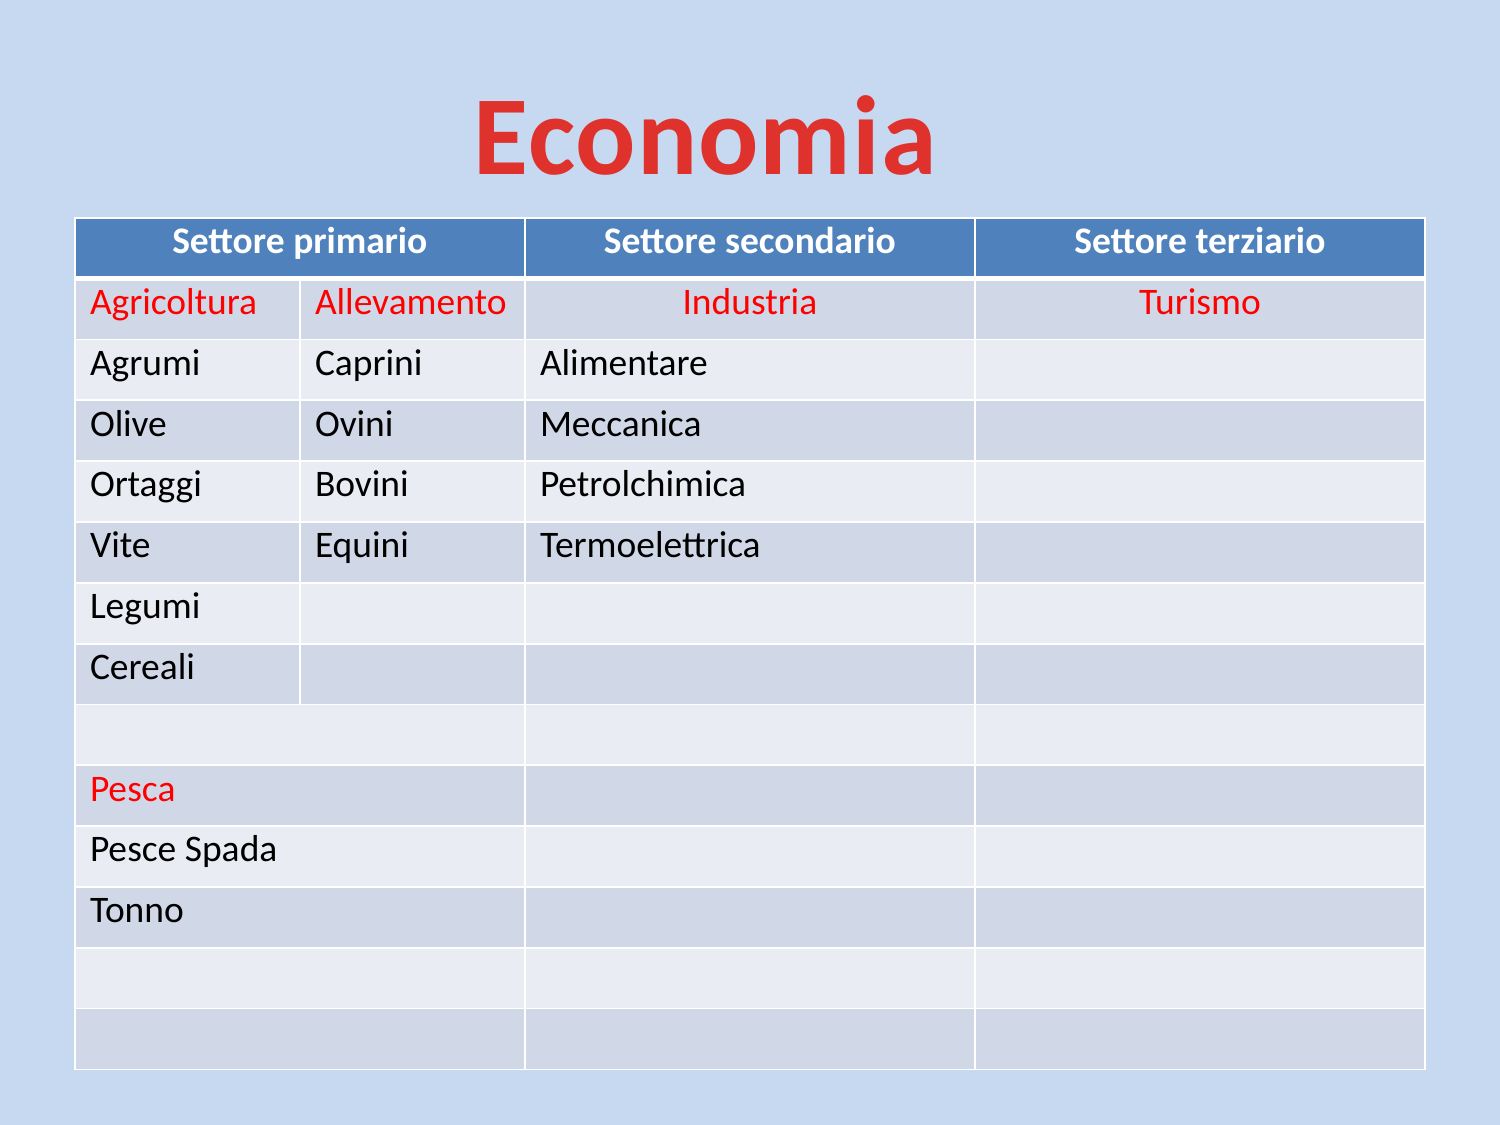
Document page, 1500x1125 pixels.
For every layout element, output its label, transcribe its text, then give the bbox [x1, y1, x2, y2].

table_cell [976, 1009, 1424, 1069]
table_cell Agrumi [76, 340, 299, 399]
table_cell [976, 645, 1424, 704]
table_cell [301, 645, 524, 704]
table_cell [976, 888, 1424, 947]
table_cell [976, 584, 1424, 643]
table_cell [526, 1009, 974, 1069]
table_cell [76, 705, 524, 764]
table_cell Legumi [76, 584, 299, 643]
table_cell Olive [76, 401, 299, 460]
table_cell [976, 705, 1424, 764]
table_cell Alimentare [526, 340, 974, 399]
table_cell [976, 462, 1424, 521]
table_cell [526, 827, 974, 886]
table_cell [526, 584, 974, 643]
table_cell Meccanica [526, 401, 974, 460]
table_cell Pesce Spada [76, 827, 524, 886]
table_header Settore primario [76, 219, 524, 276]
table_cell Termoelettrica [526, 523, 974, 582]
table_cell [76, 949, 524, 1008]
table_cell Agricoltura [76, 281, 299, 339]
table_cell [526, 705, 974, 764]
table_cell [976, 827, 1424, 886]
table_cell Allevamento [301, 281, 524, 339]
table_cell Equini [301, 523, 524, 582]
table_cell [526, 888, 974, 947]
table_cell [976, 949, 1424, 1008]
table_cell [526, 766, 974, 825]
table_cell Caprini [301, 340, 524, 399]
table_header Settore terziario [976, 219, 1424, 276]
table_cell Cereali [76, 645, 299, 704]
table_cell [976, 523, 1424, 582]
table_cell Petrolchimica [526, 462, 974, 521]
table_cell [526, 645, 974, 704]
table_cell Pesca [76, 766, 524, 825]
table_cell [976, 766, 1424, 825]
table_cell Turismo [976, 281, 1424, 339]
text_box Economia [458, 54, 953, 205]
table_cell [301, 584, 524, 643]
table_cell [976, 401, 1424, 460]
table_cell Ovini [301, 401, 524, 460]
table_cell Vite [76, 523, 299, 582]
table_header Settore secondario [526, 219, 974, 276]
table_cell Tonno [76, 888, 524, 947]
table_cell [526, 949, 974, 1008]
table_cell [76, 1009, 524, 1069]
table_cell Ortaggi [76, 462, 299, 521]
table_cell Bovini [301, 462, 524, 521]
table_cell [976, 340, 1424, 399]
table_cell Industria [526, 281, 974, 339]
